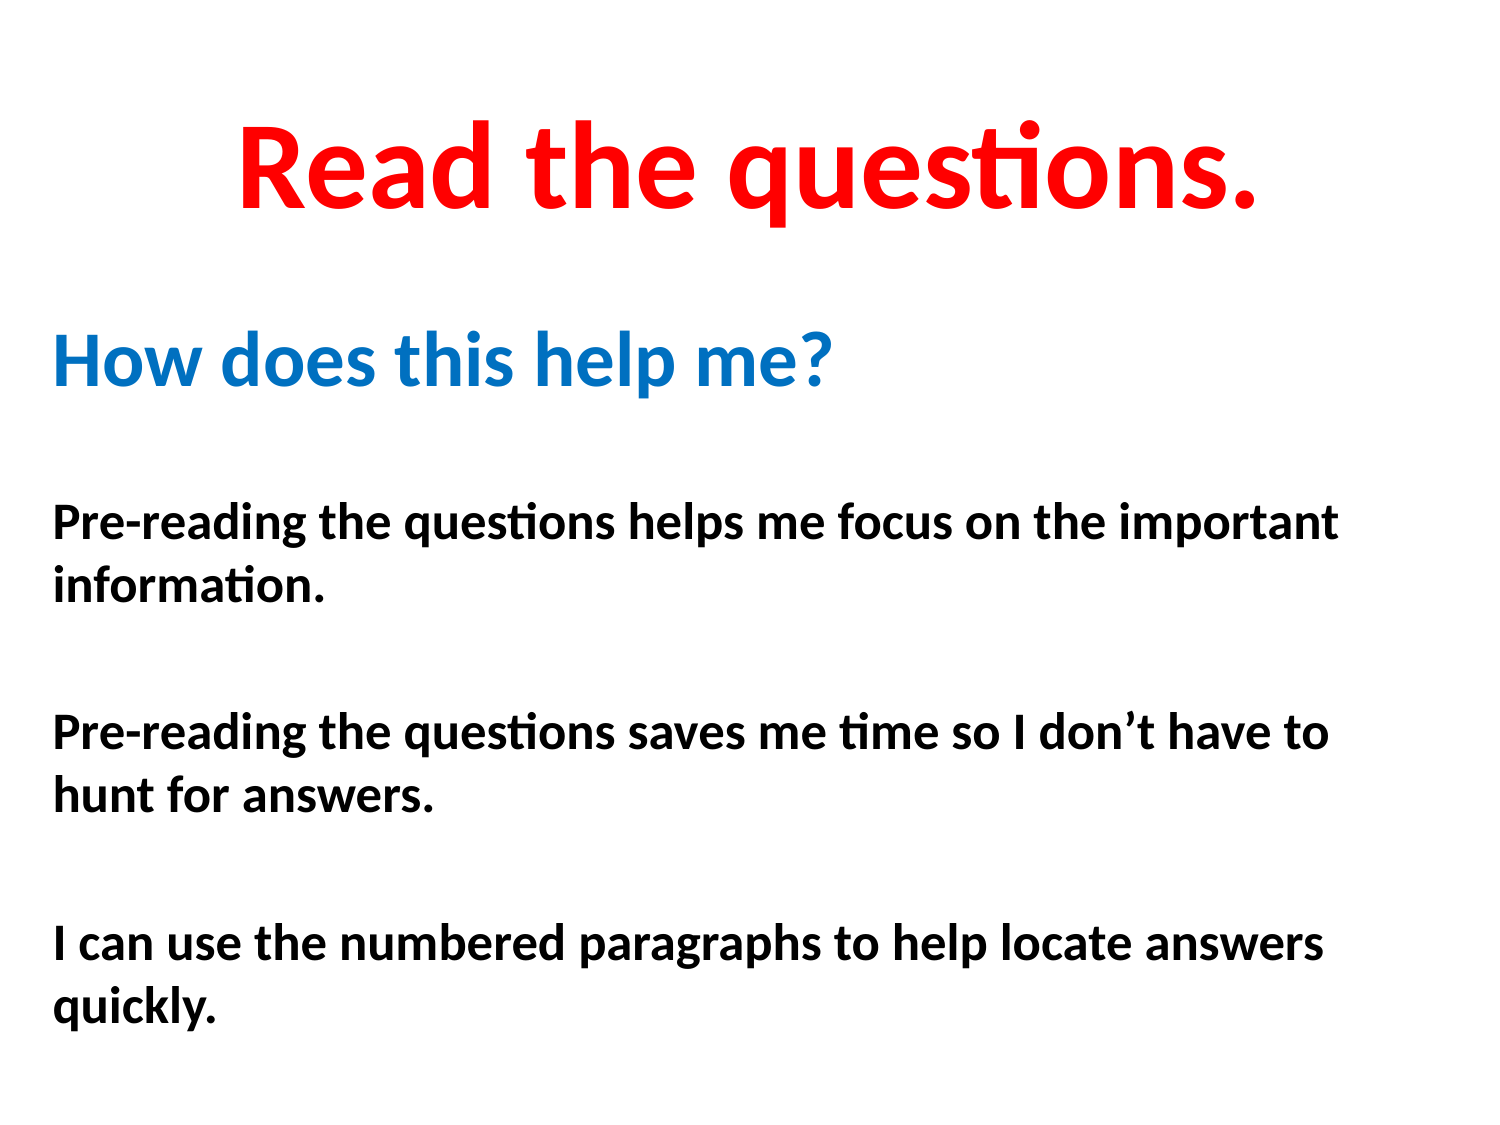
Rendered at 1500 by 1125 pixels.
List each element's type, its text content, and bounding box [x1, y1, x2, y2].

title Read the questions. [112, 37, 1388, 279]
subtitle How does this help me? Pre-reading the questions helps me focus on the important information. Pre-reading the questions saves me time so I don’t have to hunt for answers. I can use the numbered paragraphs to help locate answers quickly. [37, 299, 1425, 1050]
